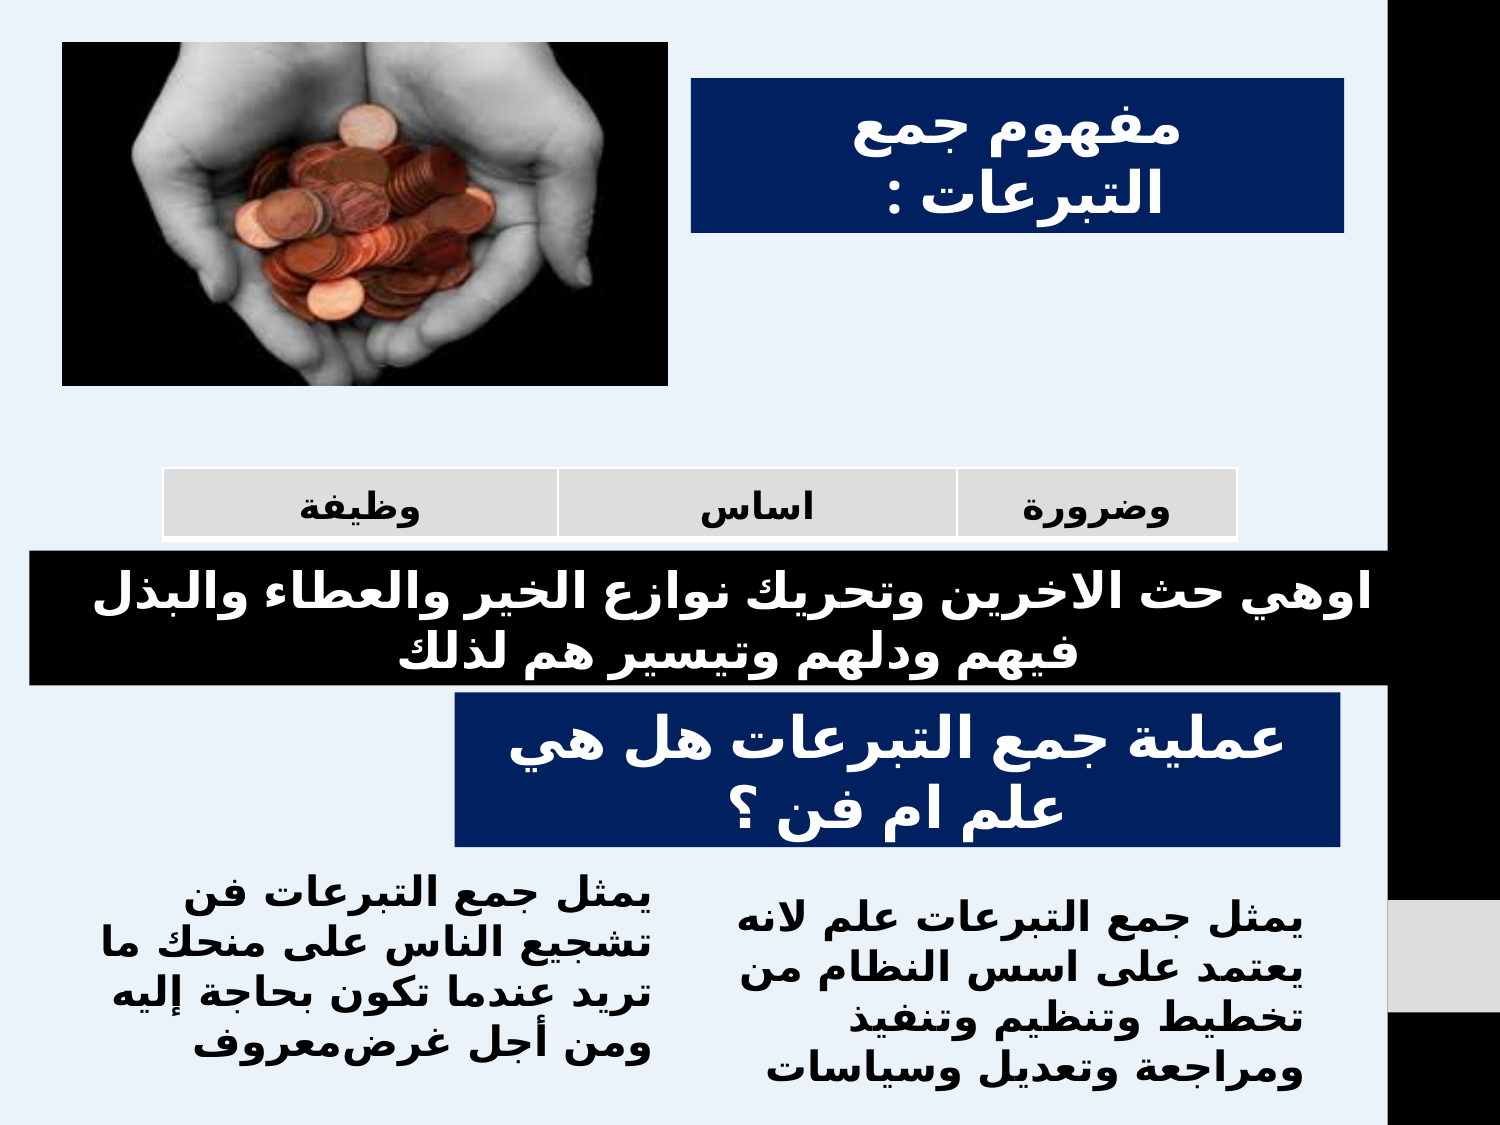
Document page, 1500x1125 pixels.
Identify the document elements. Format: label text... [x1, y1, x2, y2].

table_header وظيفة [164, 469, 557, 536]
text_box ﻳﻤﺜﻞ ﺟﻤﻊ اﻟﺘﺒﺮﻋﺎت علم لانه يعتمد على اسس النظام من تخطيط وتنظيم وتنفيذ ومراجعة وتعديل وسياسات [714, 882, 1321, 1098]
picture [61, 42, 669, 386]
text_box مفهوم جمع التبرعات : [690, 78, 1345, 233]
table_header وضرورة [958, 469, 1236, 536]
text_box عملية جمع التبرعات هل هي علم ام فن ؟ [454, 692, 1341, 848]
table_header اساس [559, 469, 956, 536]
text_box اوهي حث الاخرين وتحريك نوازع الخير والعطاء والبذل فيهم ودلهم وتيسير هم لذلك [29, 550, 1436, 686]
text_box ﻳﻤﺜﻞ ﺟﻤﻊ اﻟﺘﺒﺮﻋﺎت ﻓﻦ ﺗﺸﺠﻴﻊ اﻟﻨﺎس ﻋﻠﻰ ﻣﻨﺤﻚ ﻣﺎ ﺗﺮﻳﺪ ﻋﻨﺪﻣﺎ ﺗﻜﻮن ﺑﺤﺎﺟﺔ إﻟﻴﻪ وﻣﻦ أﺟﻞ ﻏﺮضﻣﻌﺮوف [62, 857, 668, 1073]
